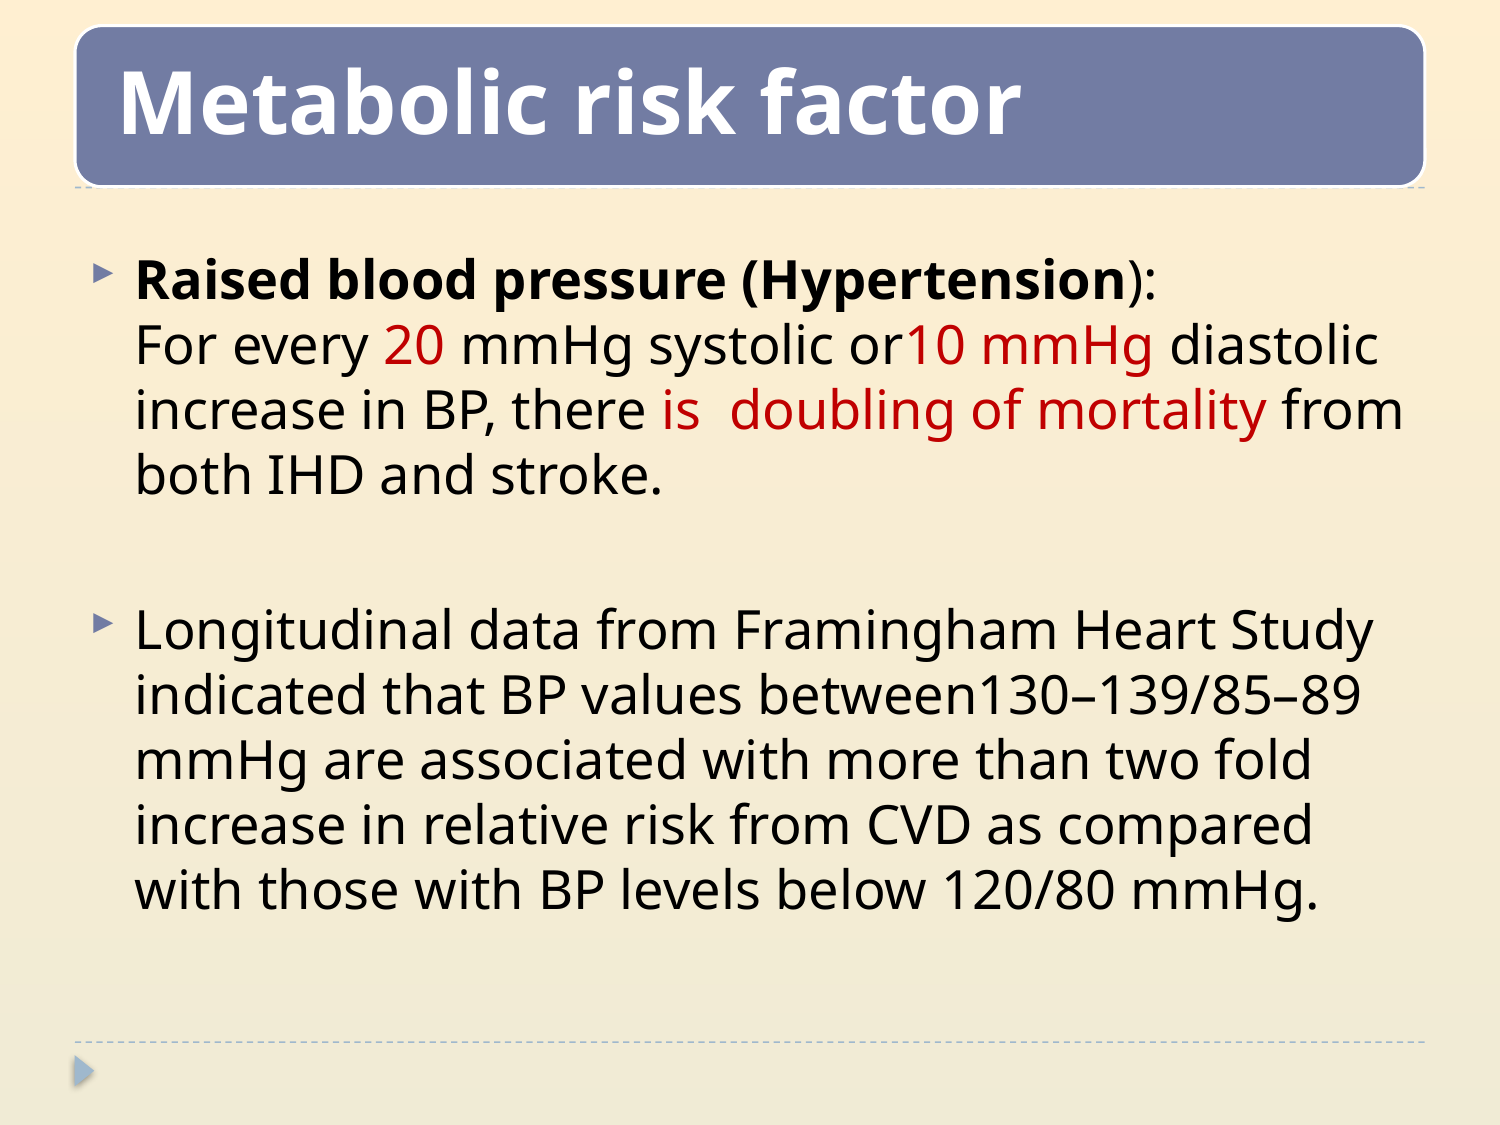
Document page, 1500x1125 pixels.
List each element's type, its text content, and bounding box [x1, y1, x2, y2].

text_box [74, 24, 1426, 188]
list Raised blood pressure (Hypertension): For every 20 mmHg systolic or10 mmHg diastolic increase in BP, there is doubling of mortality from both IHD and stroke. Longitudinal data from Framingham Heart Study indicated that BP values between130–139/85–89 mmHg are associated with more than two fold increase in relative risk from CVD as compared with those with BP levels below 120/80 mmHg. [75, 237, 1425, 950]
